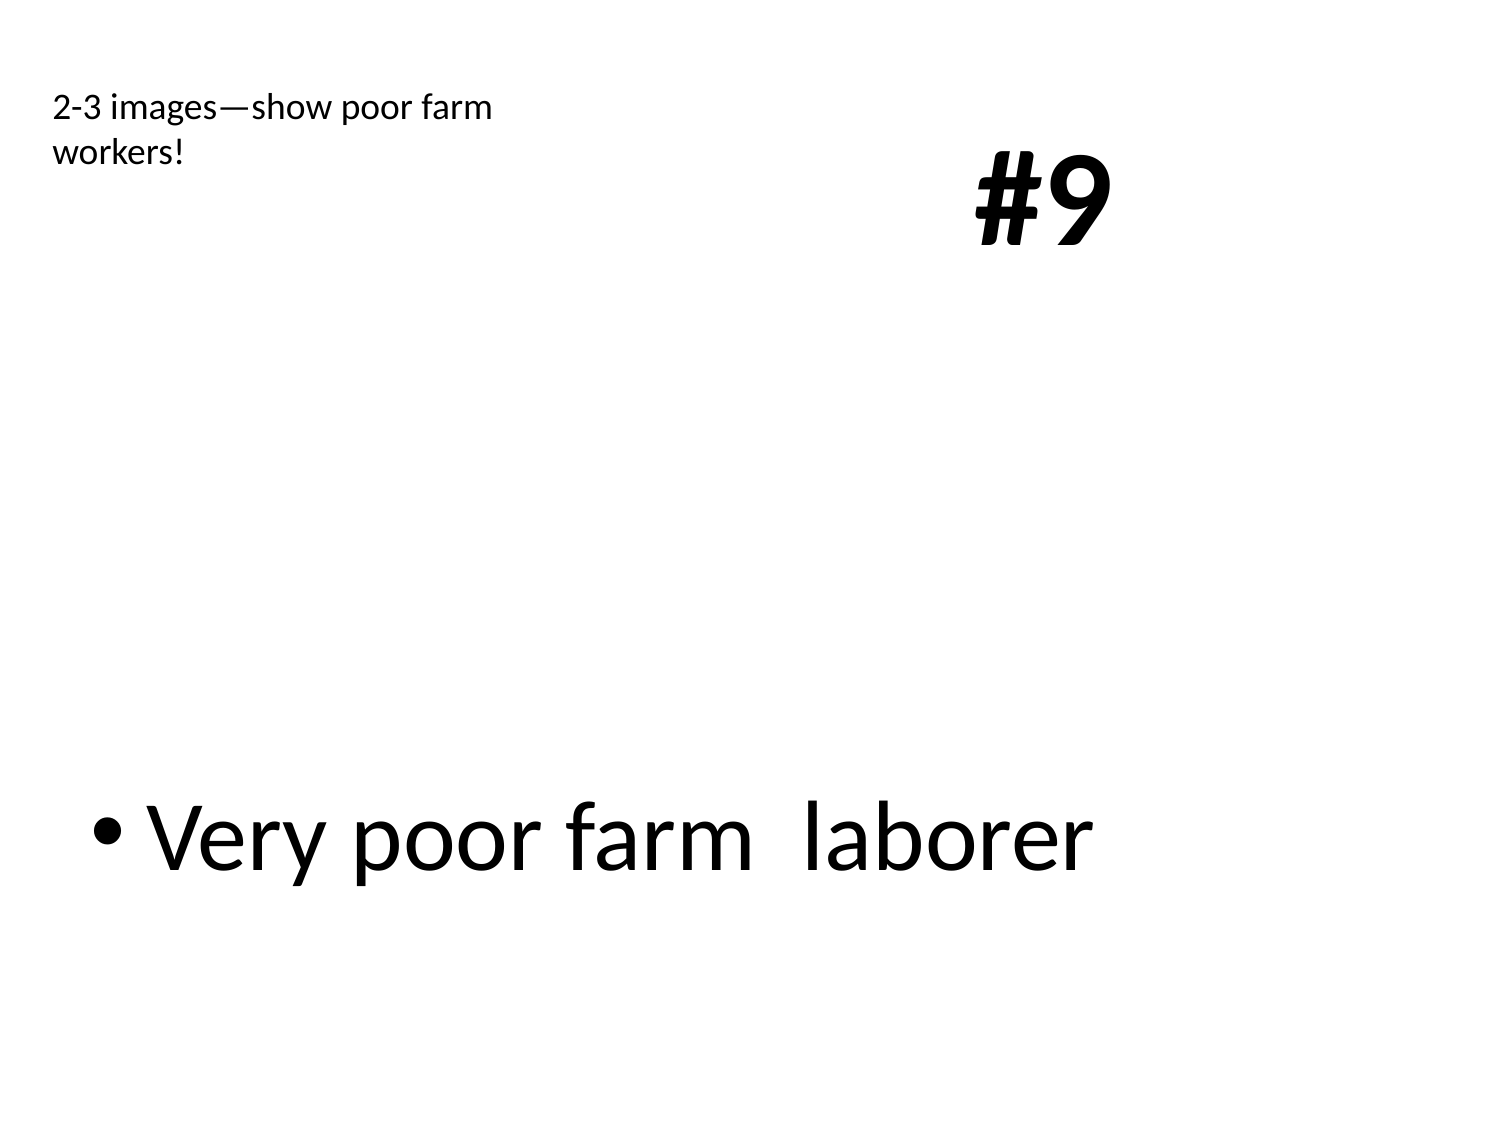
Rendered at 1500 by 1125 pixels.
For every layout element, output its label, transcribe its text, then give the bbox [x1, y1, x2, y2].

text_box 2-3 images—show poor farm workers! [37, 74, 588, 180]
title #9 [637, 75, 1450, 305]
list Very poor farm laborer [75, 762, 1425, 1005]
